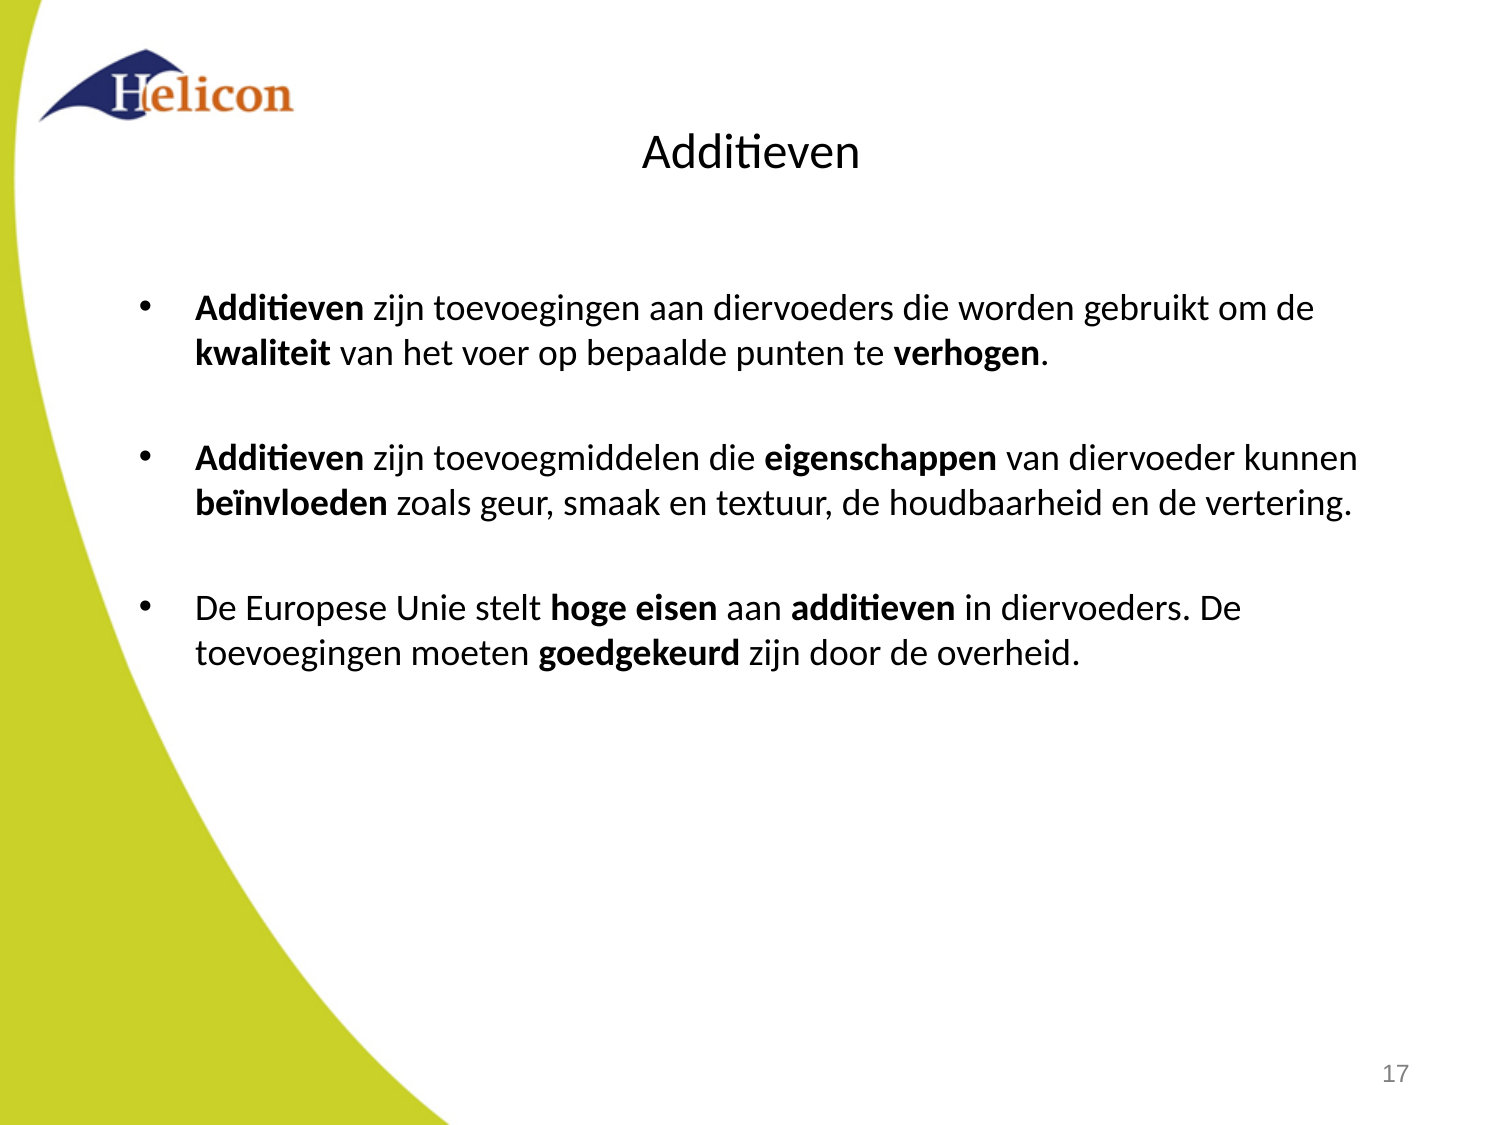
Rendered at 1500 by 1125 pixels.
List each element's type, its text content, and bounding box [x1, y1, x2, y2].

title Additieven [119, 54, 1395, 243]
list Additieven zijn toevoegingen aan diervoeders die worden gebruikt om de kwaliteit van het voer op bepaalde punten te verhogen. Additieven zijn toevoegmiddelen die eigenschappen van diervoeder kunnen beïnvloeden zoals geur, smaak en textuur, de houdbaarheid en de vertering. De Europese Unie stelt hoge eisen aan additieven in diervoeders. De toevoegingen moeten goedgekeurd zijn door de overheid. [123, 275, 1449, 1010]
picture [0, 0, 1500, 1125]
slide_number 17 [1074, 1042, 1425, 1103]
